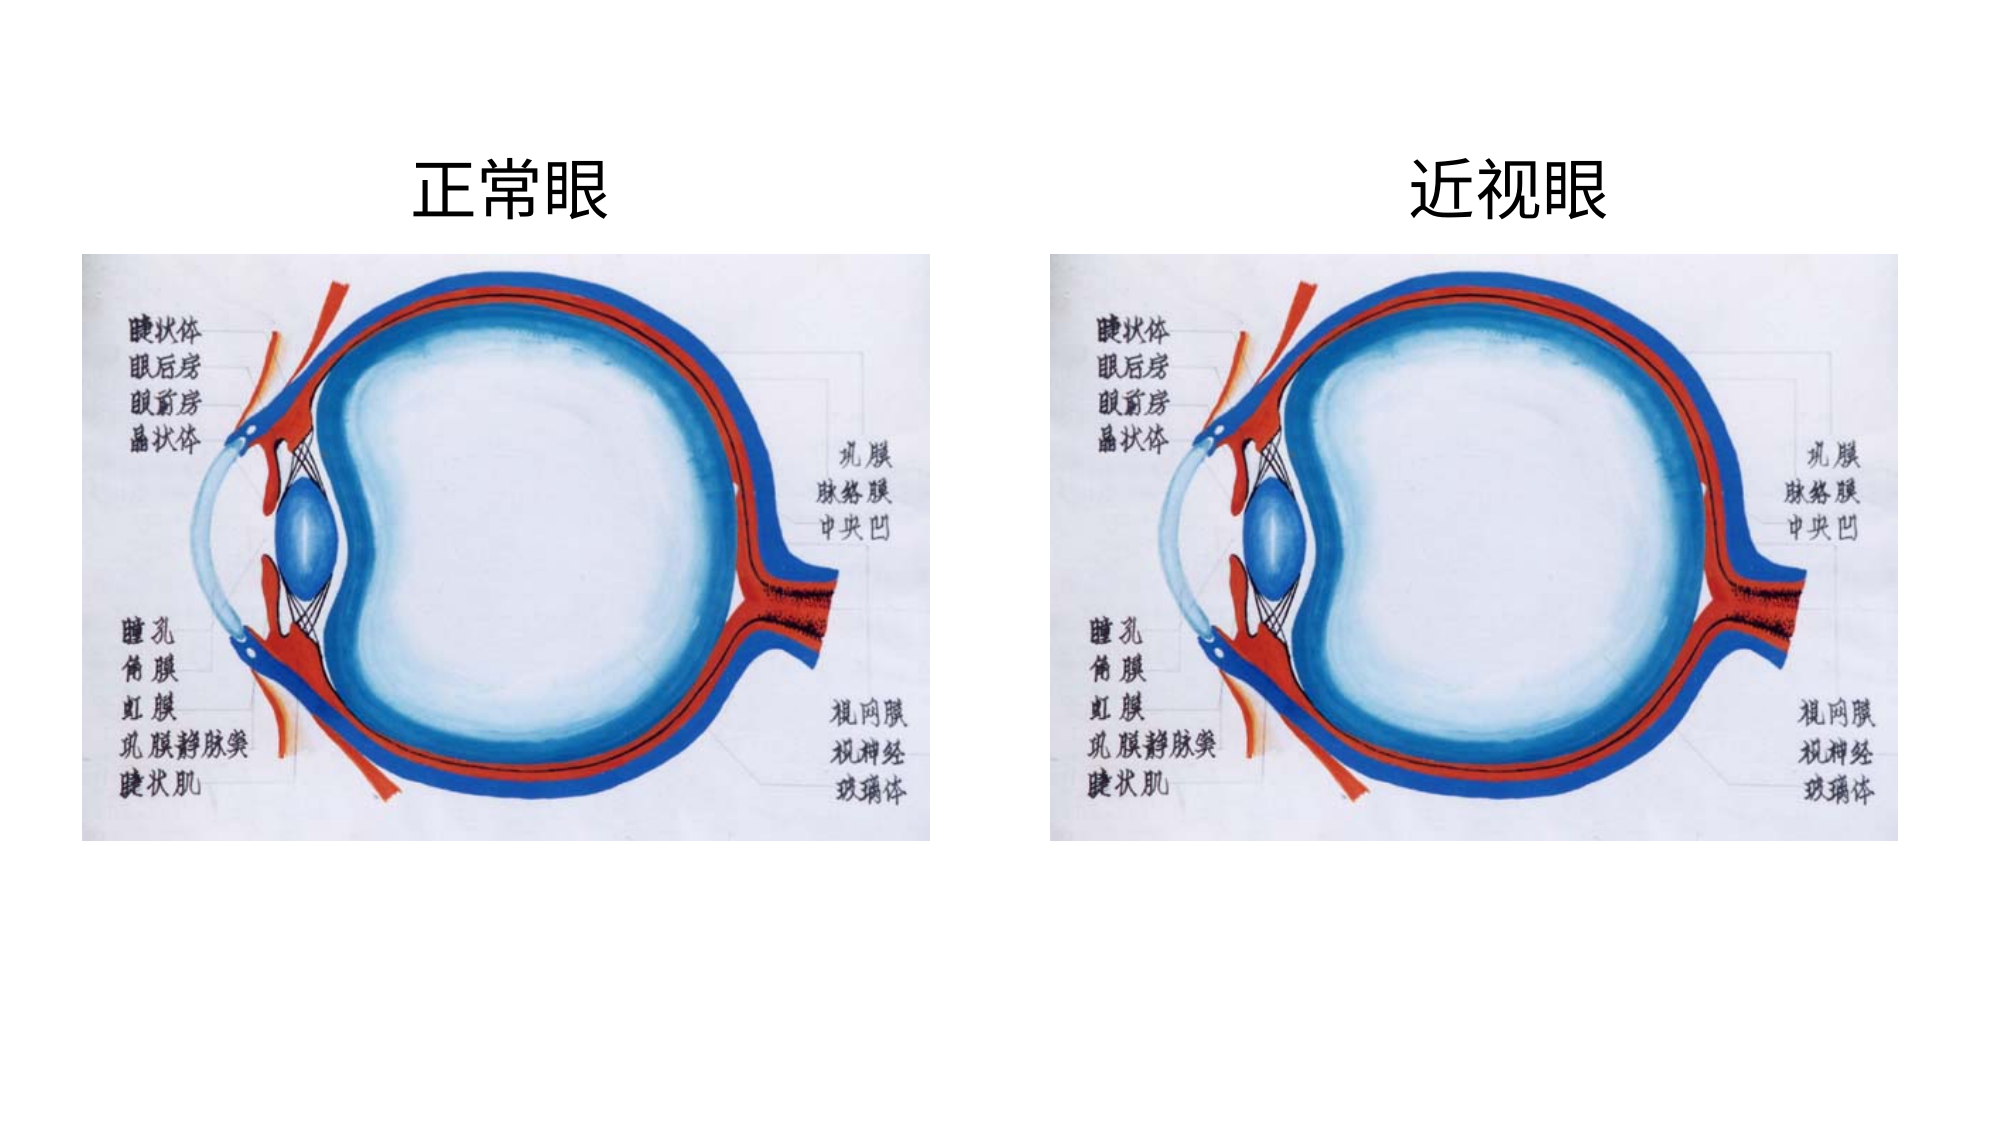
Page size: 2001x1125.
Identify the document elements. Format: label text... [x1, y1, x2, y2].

text_box 近视眼 [1393, 140, 1916, 236]
picture [1050, 254, 1898, 841]
text_box 正常眼 [395, 140, 918, 236]
picture [82, 254, 930, 841]
